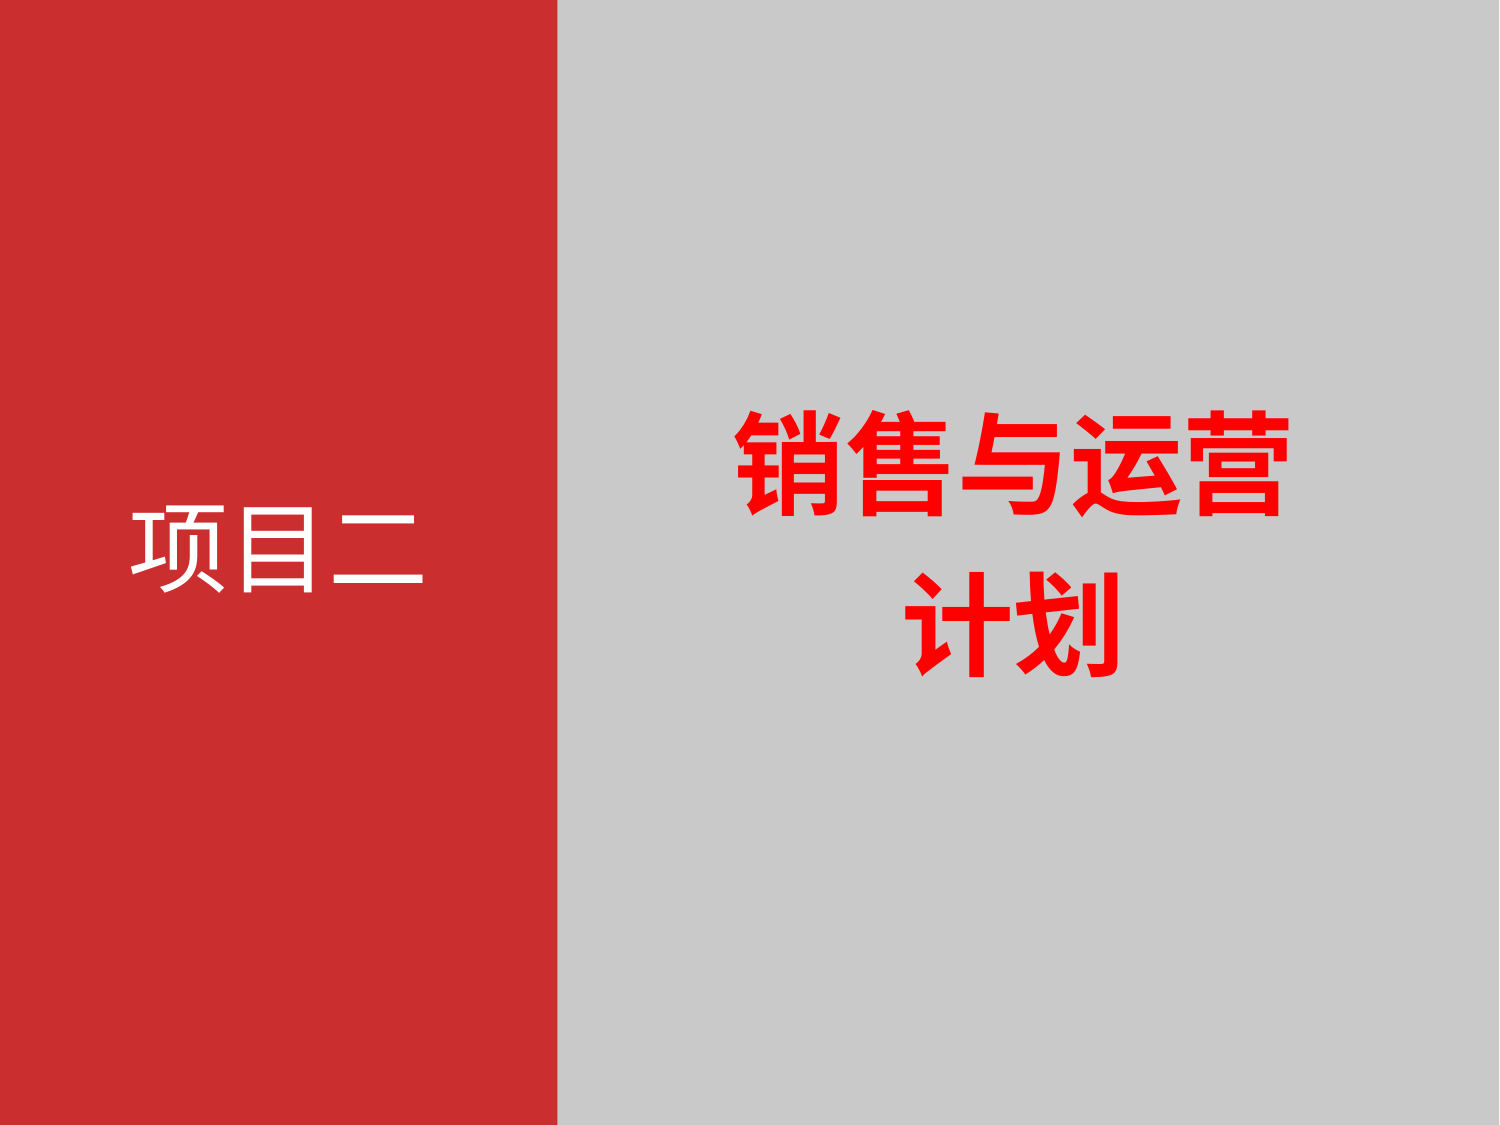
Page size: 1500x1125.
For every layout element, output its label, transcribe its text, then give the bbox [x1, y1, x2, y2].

text_box 销售与运营计划 [702, 361, 1326, 698]
text_box [560, 0, 1500, 1125]
text_box [0, 0, 560, 1125]
text_box 项目二 [0, 418, 558, 613]
